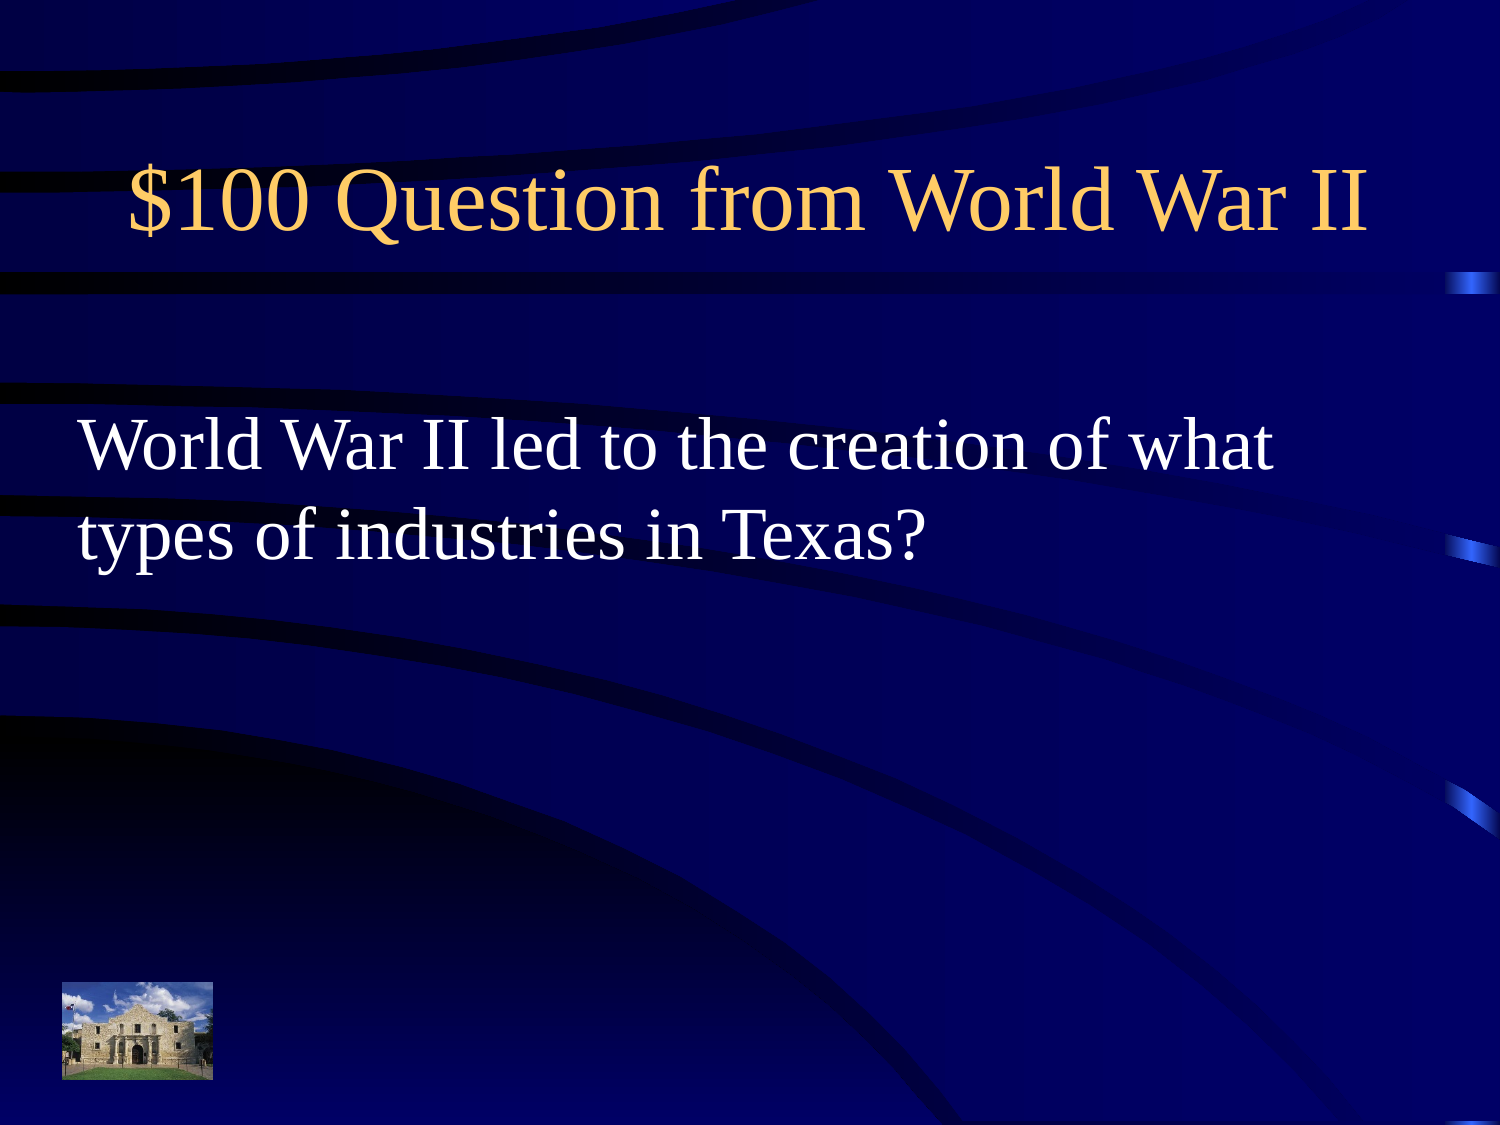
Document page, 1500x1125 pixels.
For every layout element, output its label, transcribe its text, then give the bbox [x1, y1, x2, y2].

picture [62, 982, 213, 1081]
title $100 Question from World War II [112, 99, 1388, 288]
text_box World War II led to the creation of what types of industries in Texas? [62, 387, 1388, 583]
